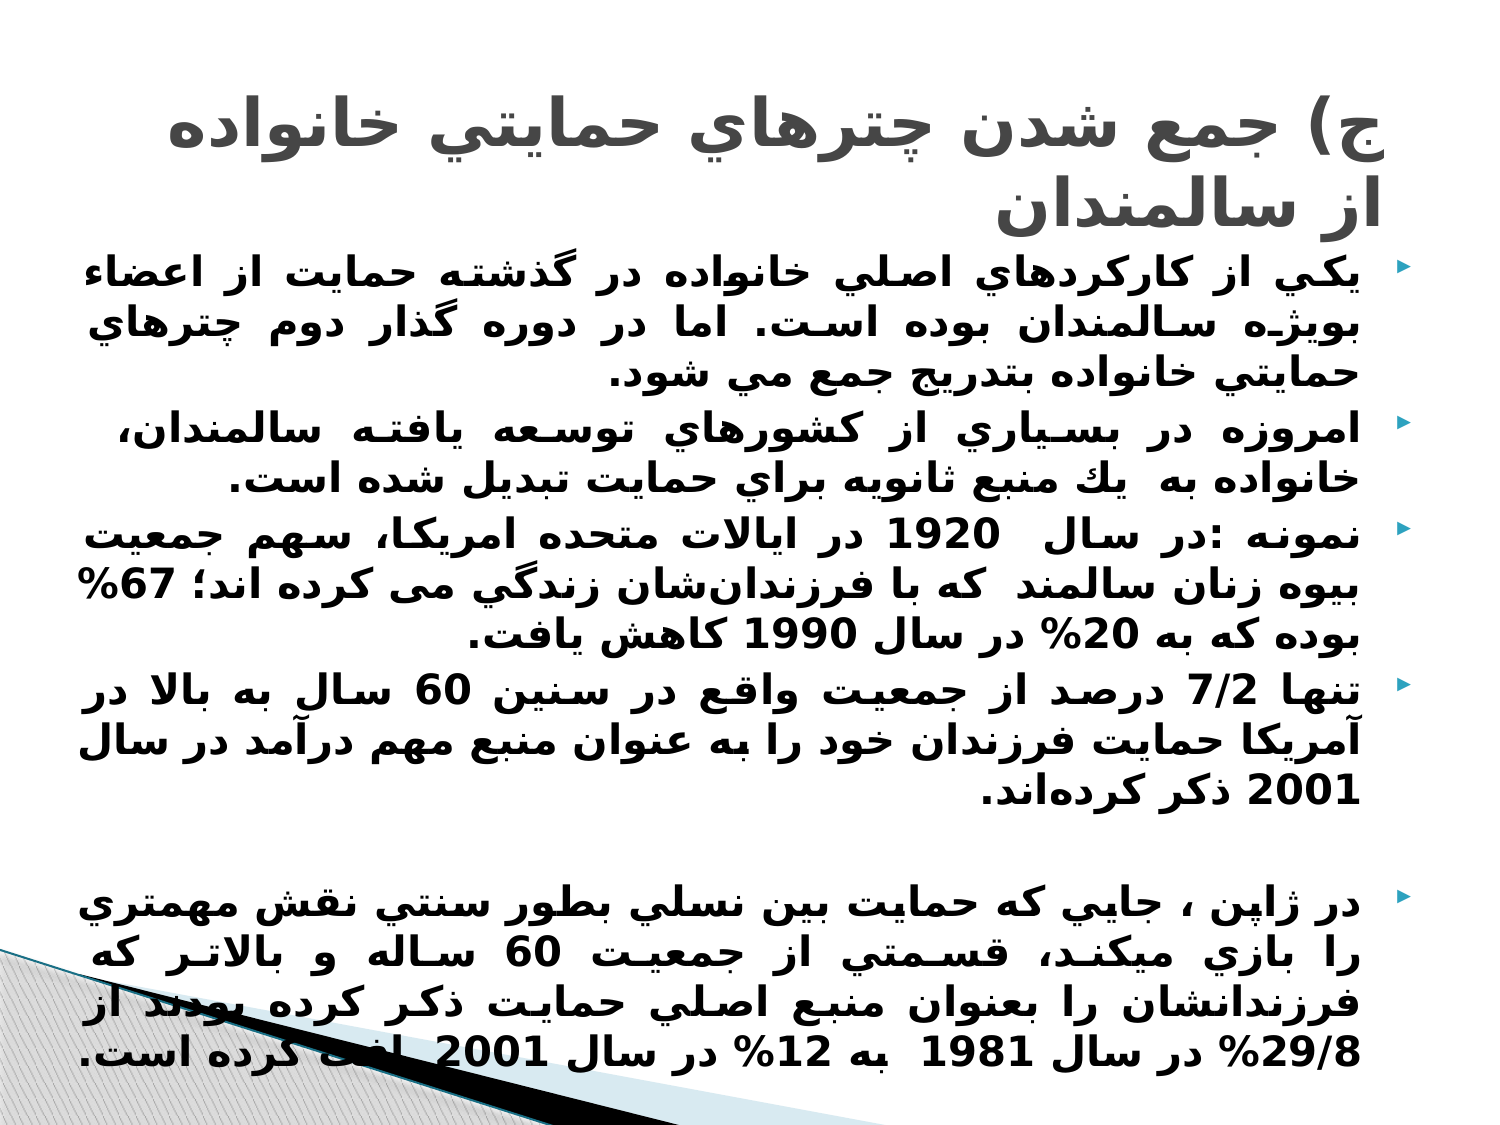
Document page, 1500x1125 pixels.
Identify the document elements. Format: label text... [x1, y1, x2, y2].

title ج) جمع شدن چترهاي حمايتي خانواده از سالمندان [75, 87, 1400, 233]
list يكي از كاركردهاي اصلي خانواده در گذشته حمايت از اعضاء بويژه سالمندان بوده است. اما در دوره گذار دوم چترهاي حمايتي خانواده بتدريج جمع مي شود. امروزه در بسياري از كشورهاي توسعه ‌يافته سالمندان، خانواده به يك منبع ثانويه براي حمايت تبديل شده است. نمونه :در سال 1920 در ايالات متحده امريكا، سهم جمعيت بيوه زنان سالمند كه با فرزندان‌شان زندگي می کرده اند؛ 67% بوده كه به 20% در سال 1990 كاهش يافت. تنها 7/2 درصد از جمعيت واقع در سنين 60 سال به بالا در آمريكا حمايت فرزندان خود را به عنوان منبع مهم درآمد در سال 2001 ذكر كرده‌اند‌. در ژاپن ، جايي كه حمايت بين نسلي بطور سنتي نقش مهمتري را بازي ميكند، قسمتي از جمعيت 60 ساله و بالاتر كه فرزندانشان را بعنوان منبع اصلي حمايت ذكر كرده بودند از 29/8% در سال 1981 به 12% در سال 2001 افت كرده است. [62, 237, 1425, 1100]
